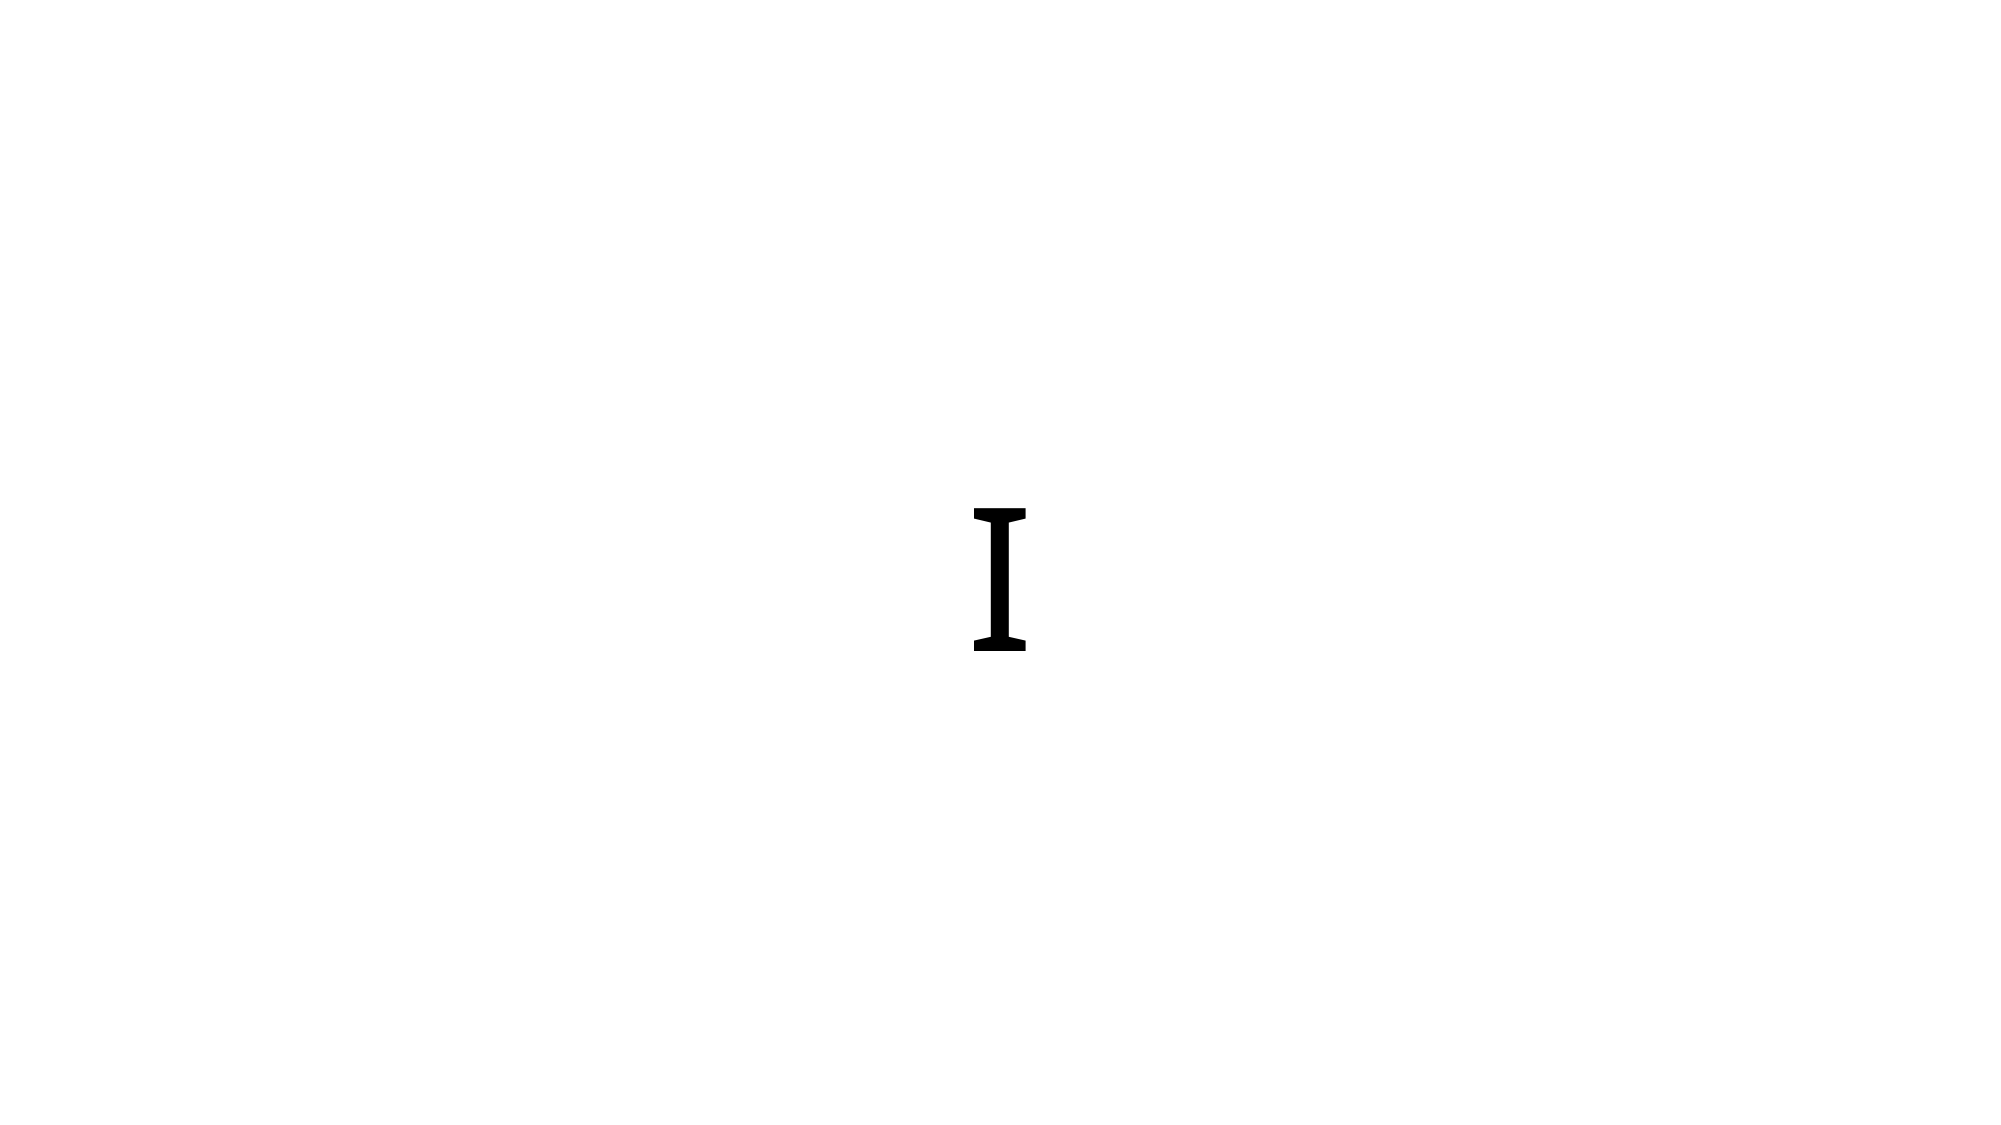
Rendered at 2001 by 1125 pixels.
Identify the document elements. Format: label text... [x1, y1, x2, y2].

title I [137, 59, 1863, 1115]
